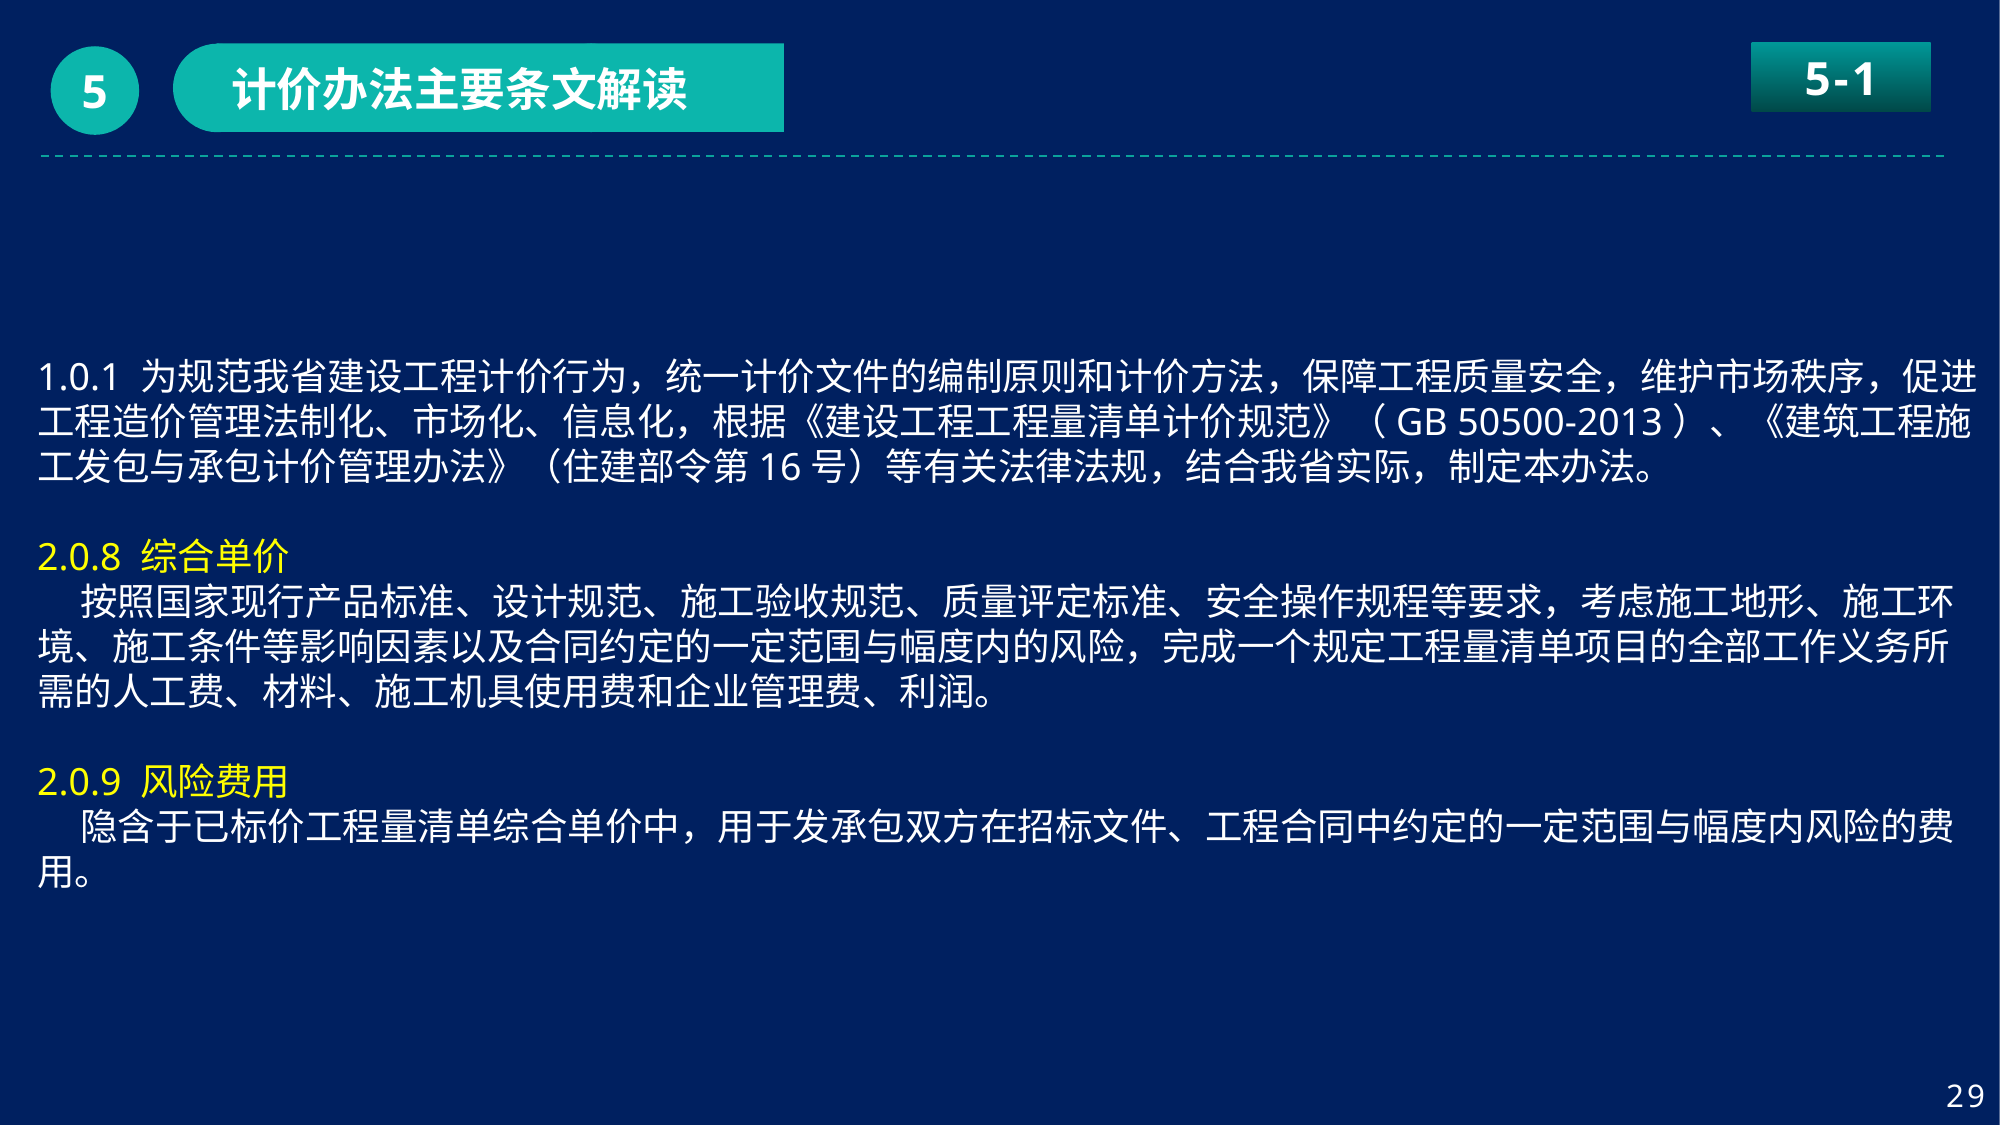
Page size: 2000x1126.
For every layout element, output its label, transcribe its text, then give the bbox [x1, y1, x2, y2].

text_box 1.0.1 为规范我省建设工程计价行为，统一计价文件的编制原则和计价方法，保障工程质量安全，维护市场秩序，促进工程造价管理法制化、市场化、信息化，根据《建设工程工程量清单计价规范》（GB 50500-2013）、《建筑工程施工发包与承包计价管理办法》（住建部令第16号）等有关法律法规，结合我省实际，制定本办法。 2.0.8 综合单价 按照国家现行产品标准、设计规范、施工验收规范、质量评定标准、安全操作规程等要求，考虑施工地形、施工环境、施工条件等影响因素以及合同约定的一定范围与幅度内的风险，完成一个规定工程量清单项目的全部工作义务所需的人工费、材料、施工机具使用费和企业管理费、利润。 2.0.9 风险费用 隐含于已标价工程量清单综合单价中，用于发承包双方在招标文件、工程合同中约定的一定范围与幅度内风险的费用。 [22, 345, 2000, 901]
text_box 29 [1905, 1065, 2000, 1126]
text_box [40, 43, 1950, 157]
